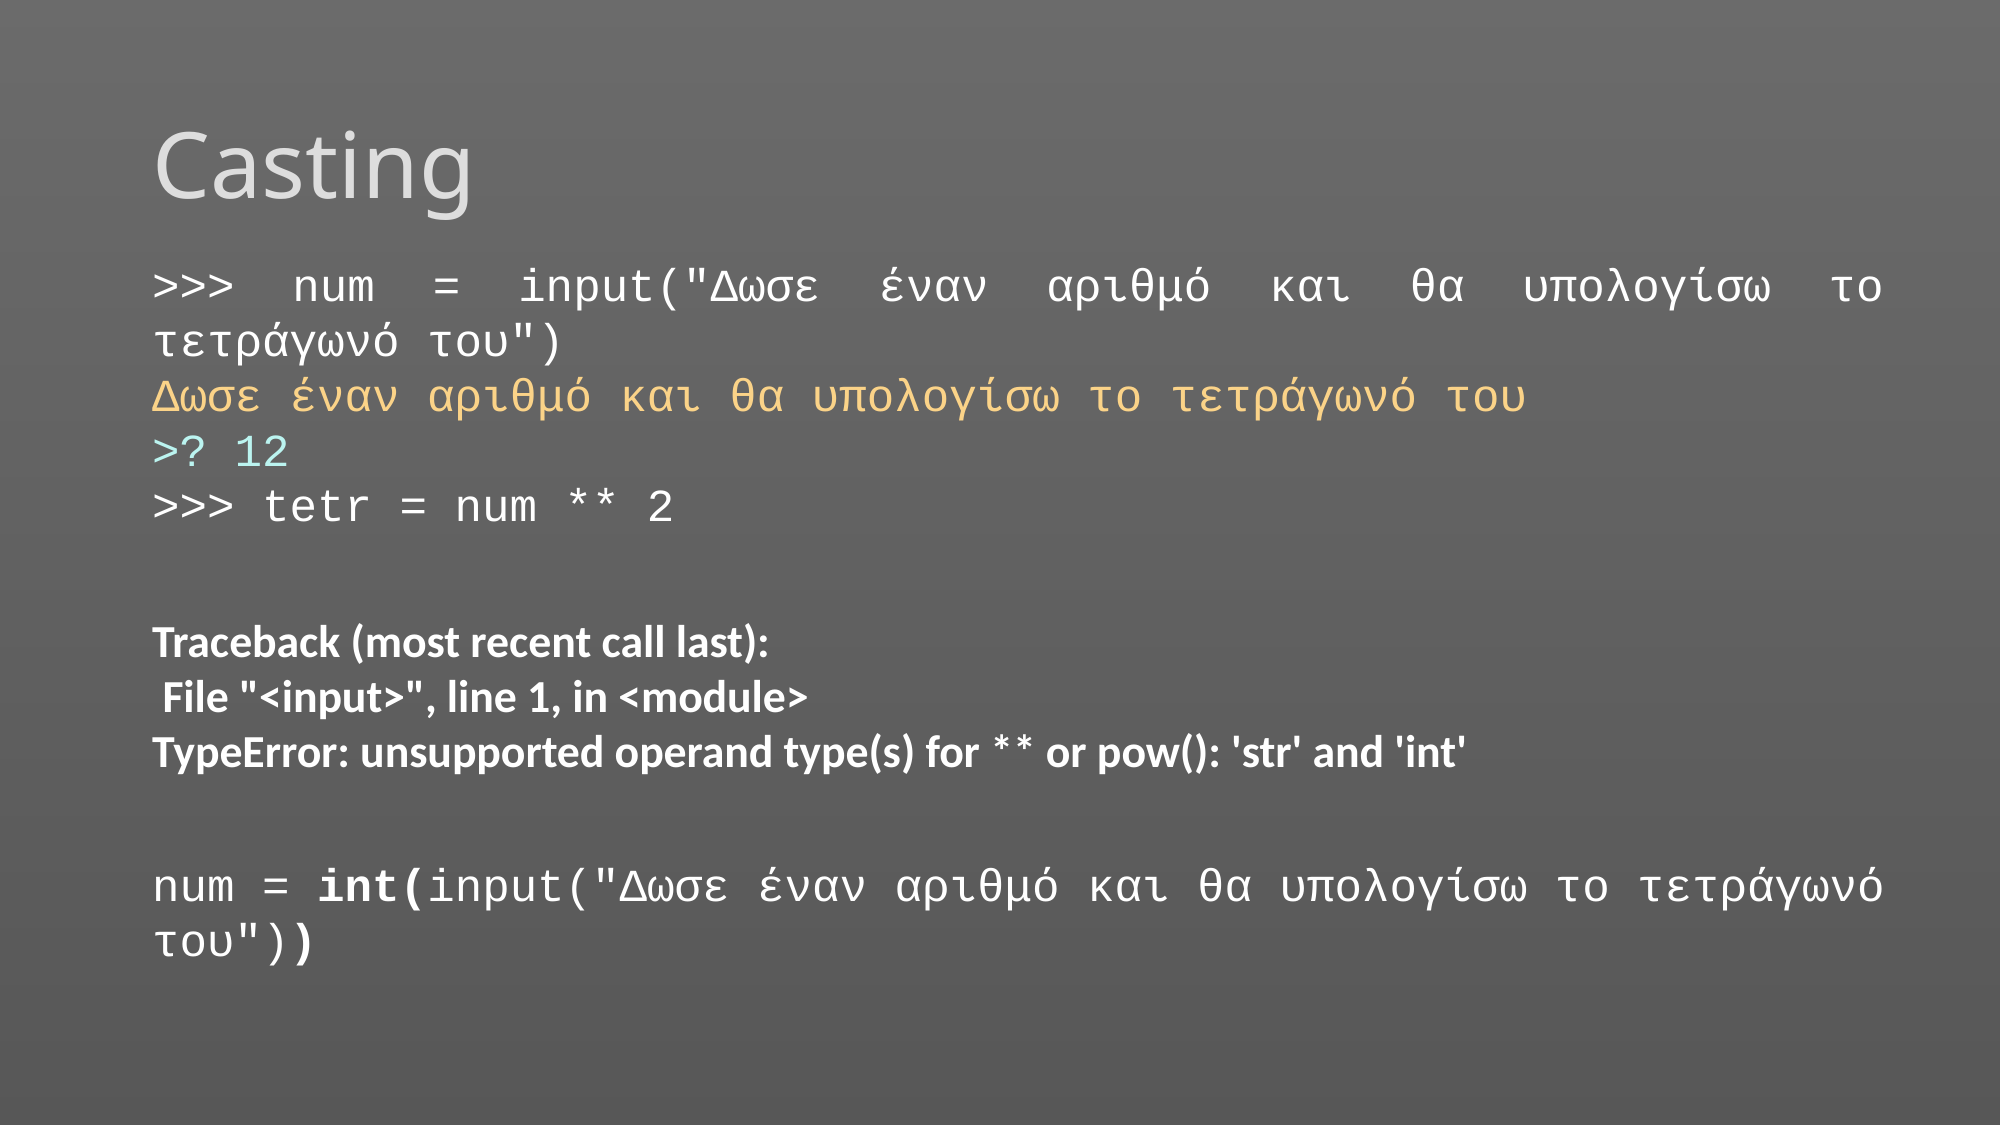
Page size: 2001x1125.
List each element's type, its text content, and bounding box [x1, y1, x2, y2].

text_box num = int(input("Δωσε έναν αριθμό και θα υπολογίσω το τετράγωνό του")) [137, 848, 1946, 973]
title Casting [137, 59, 1863, 248]
text_box Traceback (most recent call last): File "<input>", line 1, in <module> TypeError: unsupported operand type(s) for ** or pow(): 'str' and 'int' [137, 603, 1899, 784]
text_box >>> num = input("Δωσε έναν αριθμό και θα υπολογίσω το τετράγωνό του") Δωσε έναν αριθμό και θα υπολογίσω το τετράγωνό του >? 12 >>> tetr = num ** 2 [137, 248, 1899, 538]
